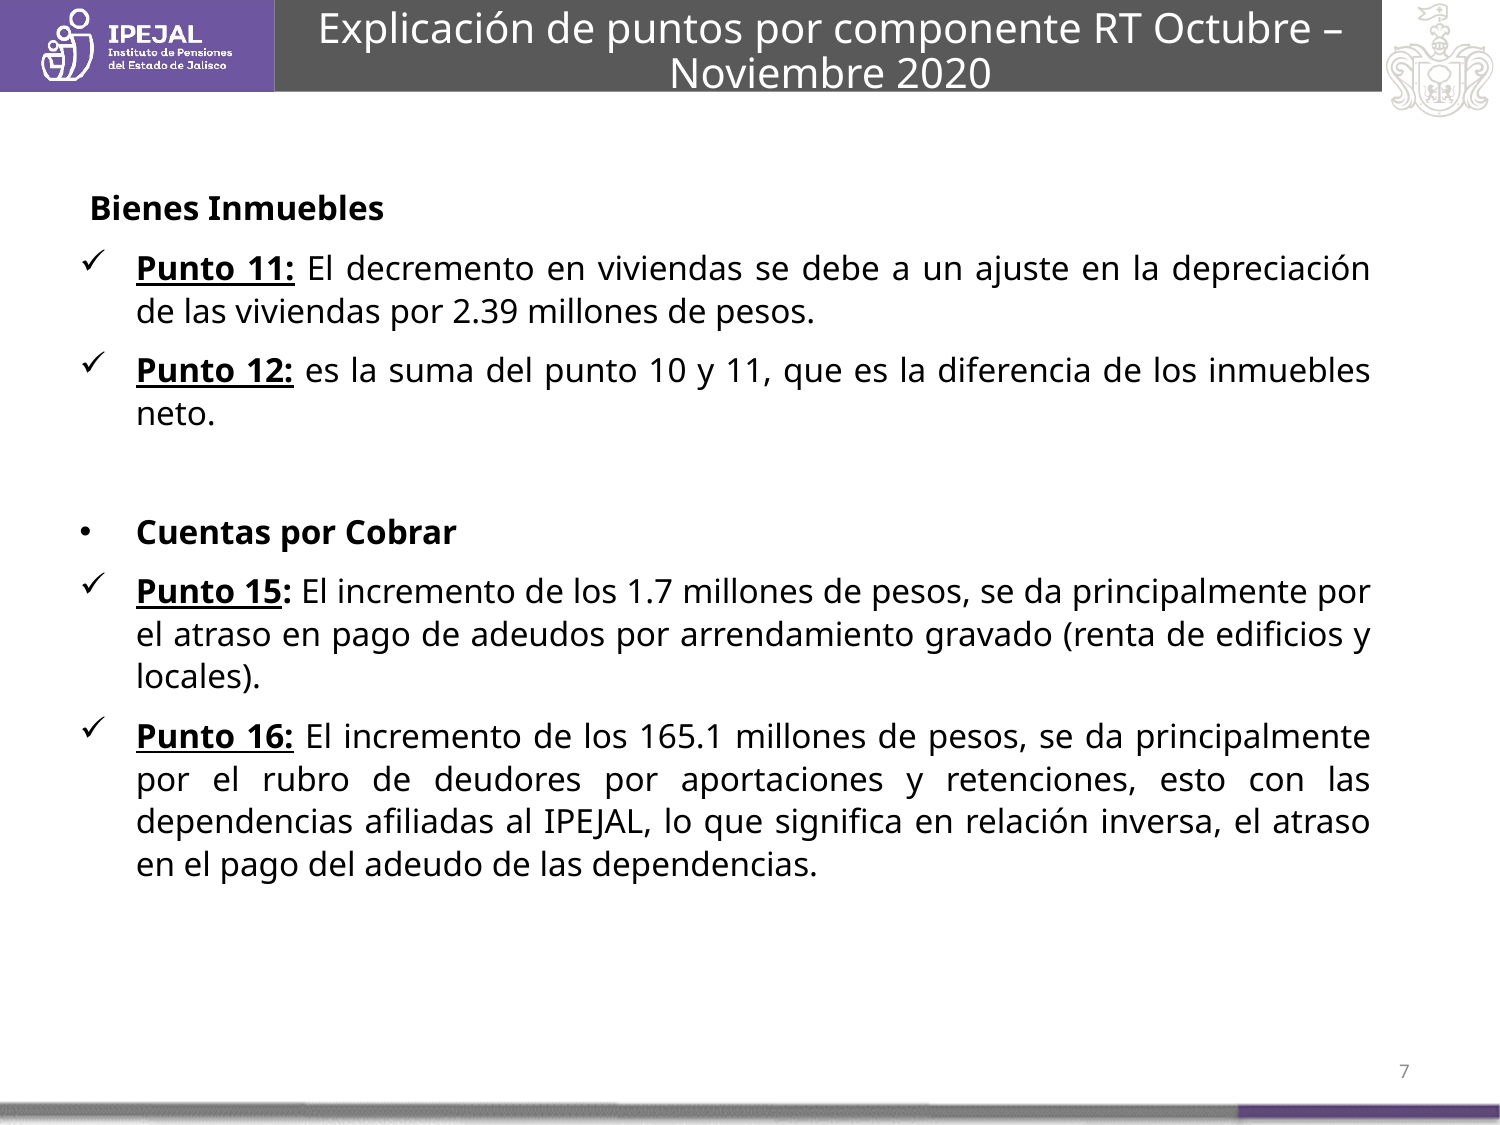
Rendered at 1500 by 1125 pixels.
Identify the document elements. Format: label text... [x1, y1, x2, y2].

picture [0, 0, 272, 92]
text_box Bienes Inmuebles Punto 11: El decremento en viviendas se debe a un ajuste en la depreciación de las viviendas por 2.39 millones de pesos. Punto 12: es la suma del punto 10 y 11, que es la diferencia de los inmuebles neto. Cuentas por Cobrar Punto 15: El incremento de los 1.7 millones de pesos, se da principalmente por el atraso en pago de adeudos por arrendamiento gravado (renta de edificios y locales). Punto 16: El incremento de los 165.1 millones de pesos, se da principalmente por el rubro de deudores por aportaciones y retenciones, esto con las dependencias afiliadas al IPEJAL, lo que significa en relación inversa, el atraso en el pago del adeudo de las dependencias. [64, 172, 1388, 891]
text_box Explicación de puntos por componente RT Octubre – Noviembre 2020 [272, 0, 1389, 101]
picture [0, 1096, 1500, 1125]
slide_number 7 [1074, 1042, 1425, 1103]
